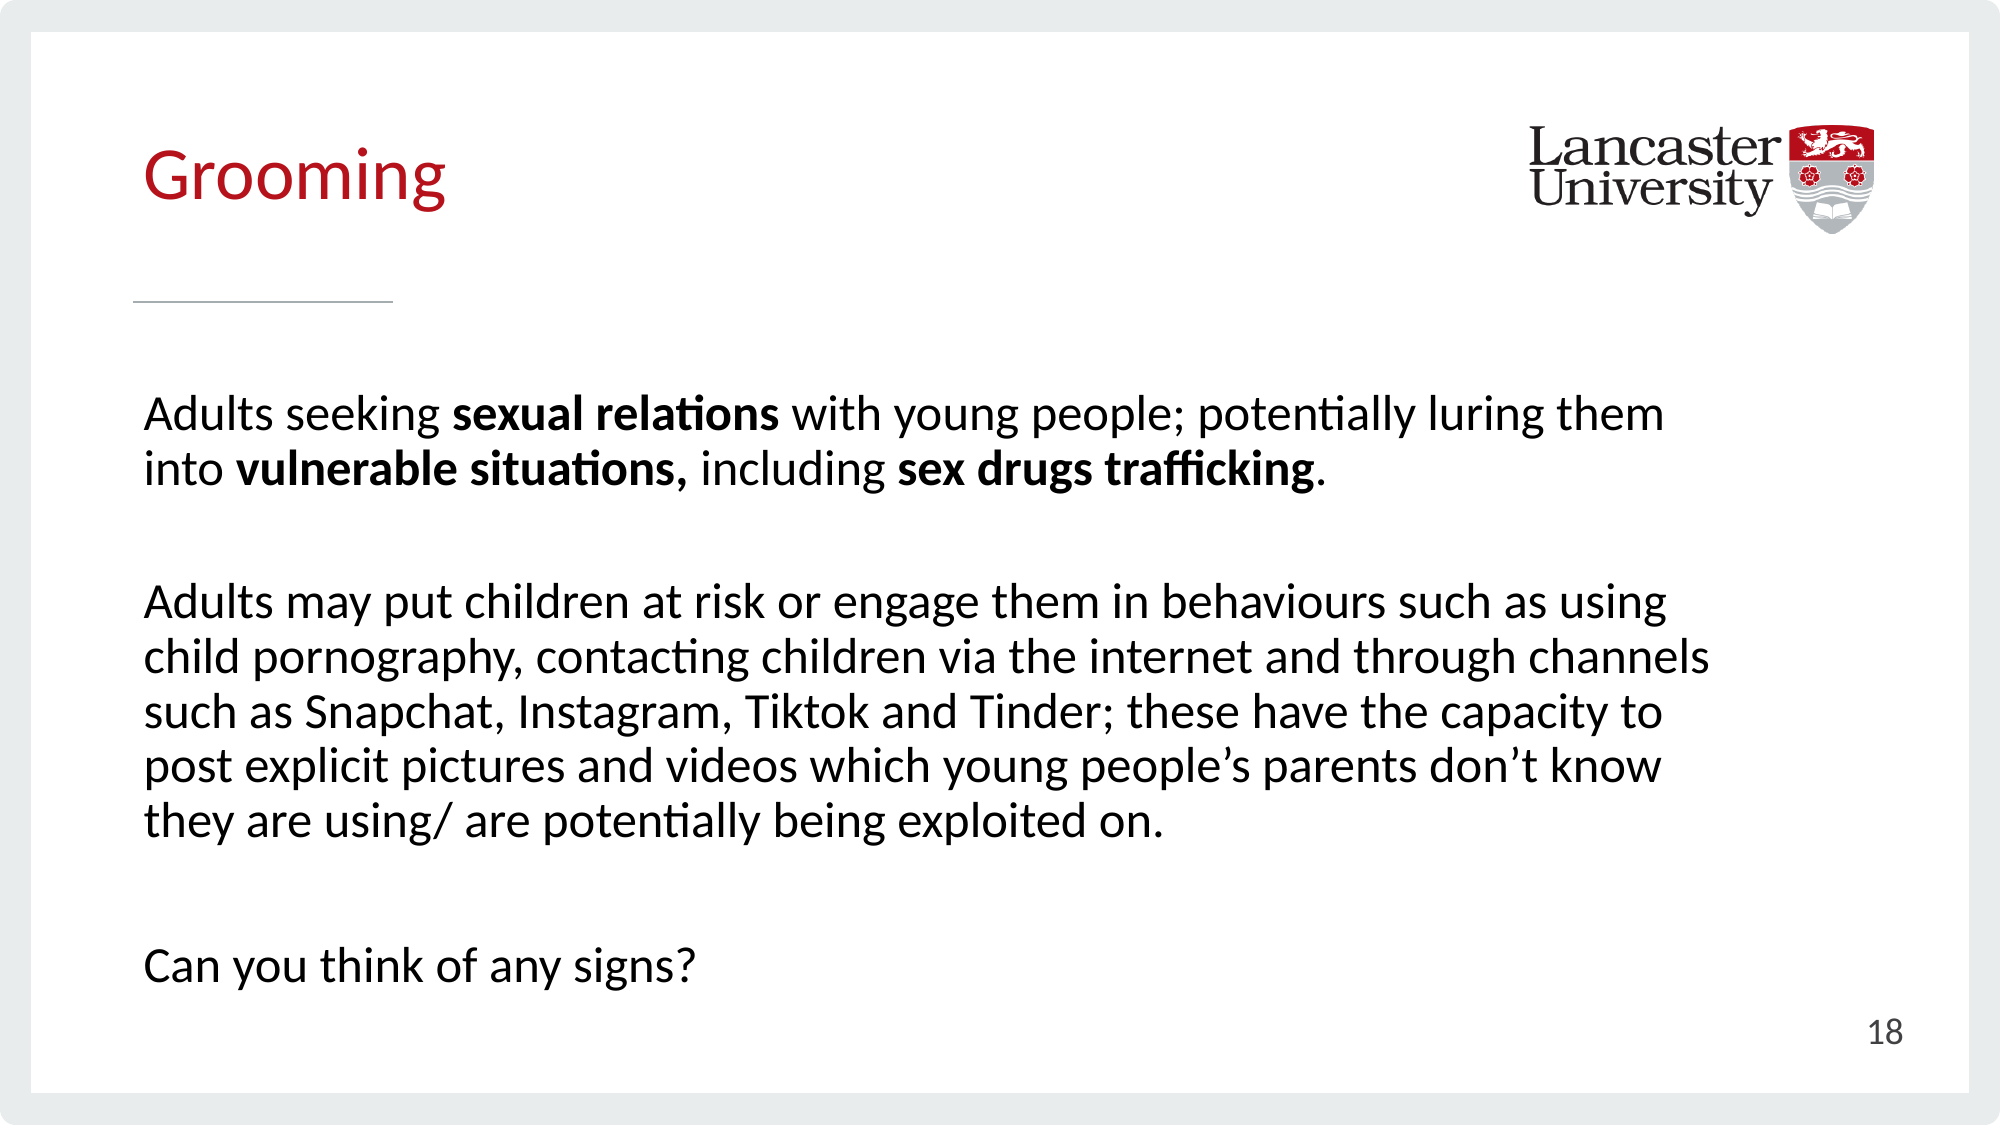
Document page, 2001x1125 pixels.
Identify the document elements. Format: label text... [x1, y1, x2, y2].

title Grooming [128, 78, 1482, 279]
slide_number 18 [1468, 999, 1919, 1060]
list Adults seeking sexual relations with young people; potentially luring them into vulnerable situations, including sex drugs trafficking. Adults may put children at risk or engage them in behaviours such as using child pornography, contacting children via the internet and through channels such as Snapchat, Instagram, Tiktok and Tinder; these have the capacity to post explicit pictures and videos which young people’s parents don’t know they are using/ are potentially being exploited on. Can you think of any signs? [128, 379, 1738, 1014]
